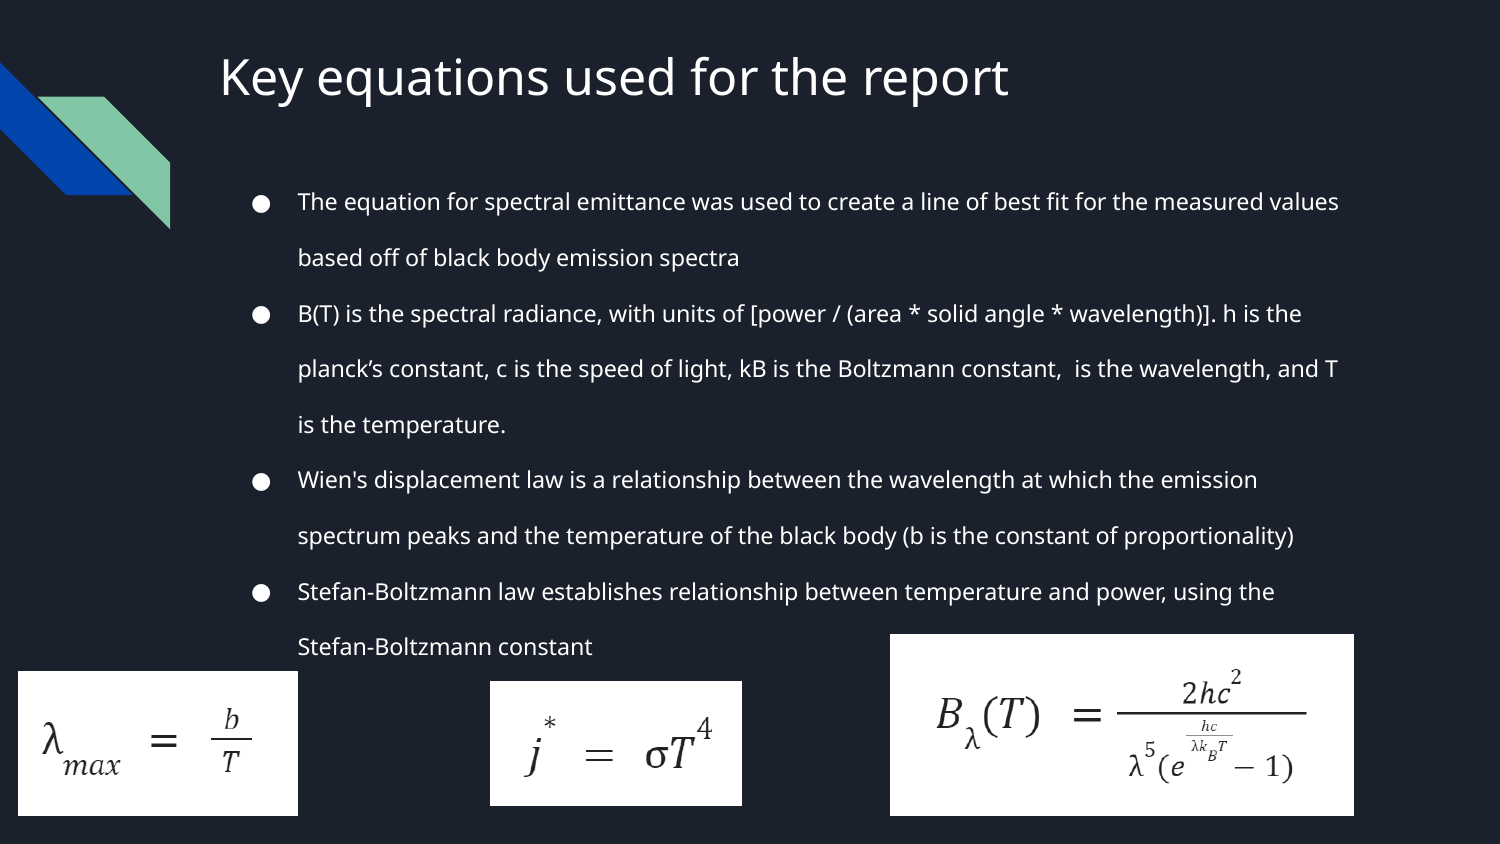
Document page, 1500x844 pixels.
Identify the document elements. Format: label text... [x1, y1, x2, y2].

picture [890, 634, 1354, 816]
picture [18, 671, 298, 816]
title Key equations used for the report [205, 30, 1360, 181]
list The equation for spectral emittance was used to create a line of best fit for the measured values based off of black body emission spectra B(T) is the spectral radiance, with units of [power / (area * solid angle * wavelength)]. h is the planck’s constant, c is the speed of light, kB is the Boltzmann constant, is the wavelength, and T is the temperature. Wien's displacement law is a relationship between the wavelength at which the emission spectrum peaks and the temperature of the black body (b is the constant of proportionality) Stefan-Boltzmann law establishes relationship between temperature and power, using the Stefan-Boltzmann constant [212, 144, 1368, 679]
picture [490, 681, 742, 807]
